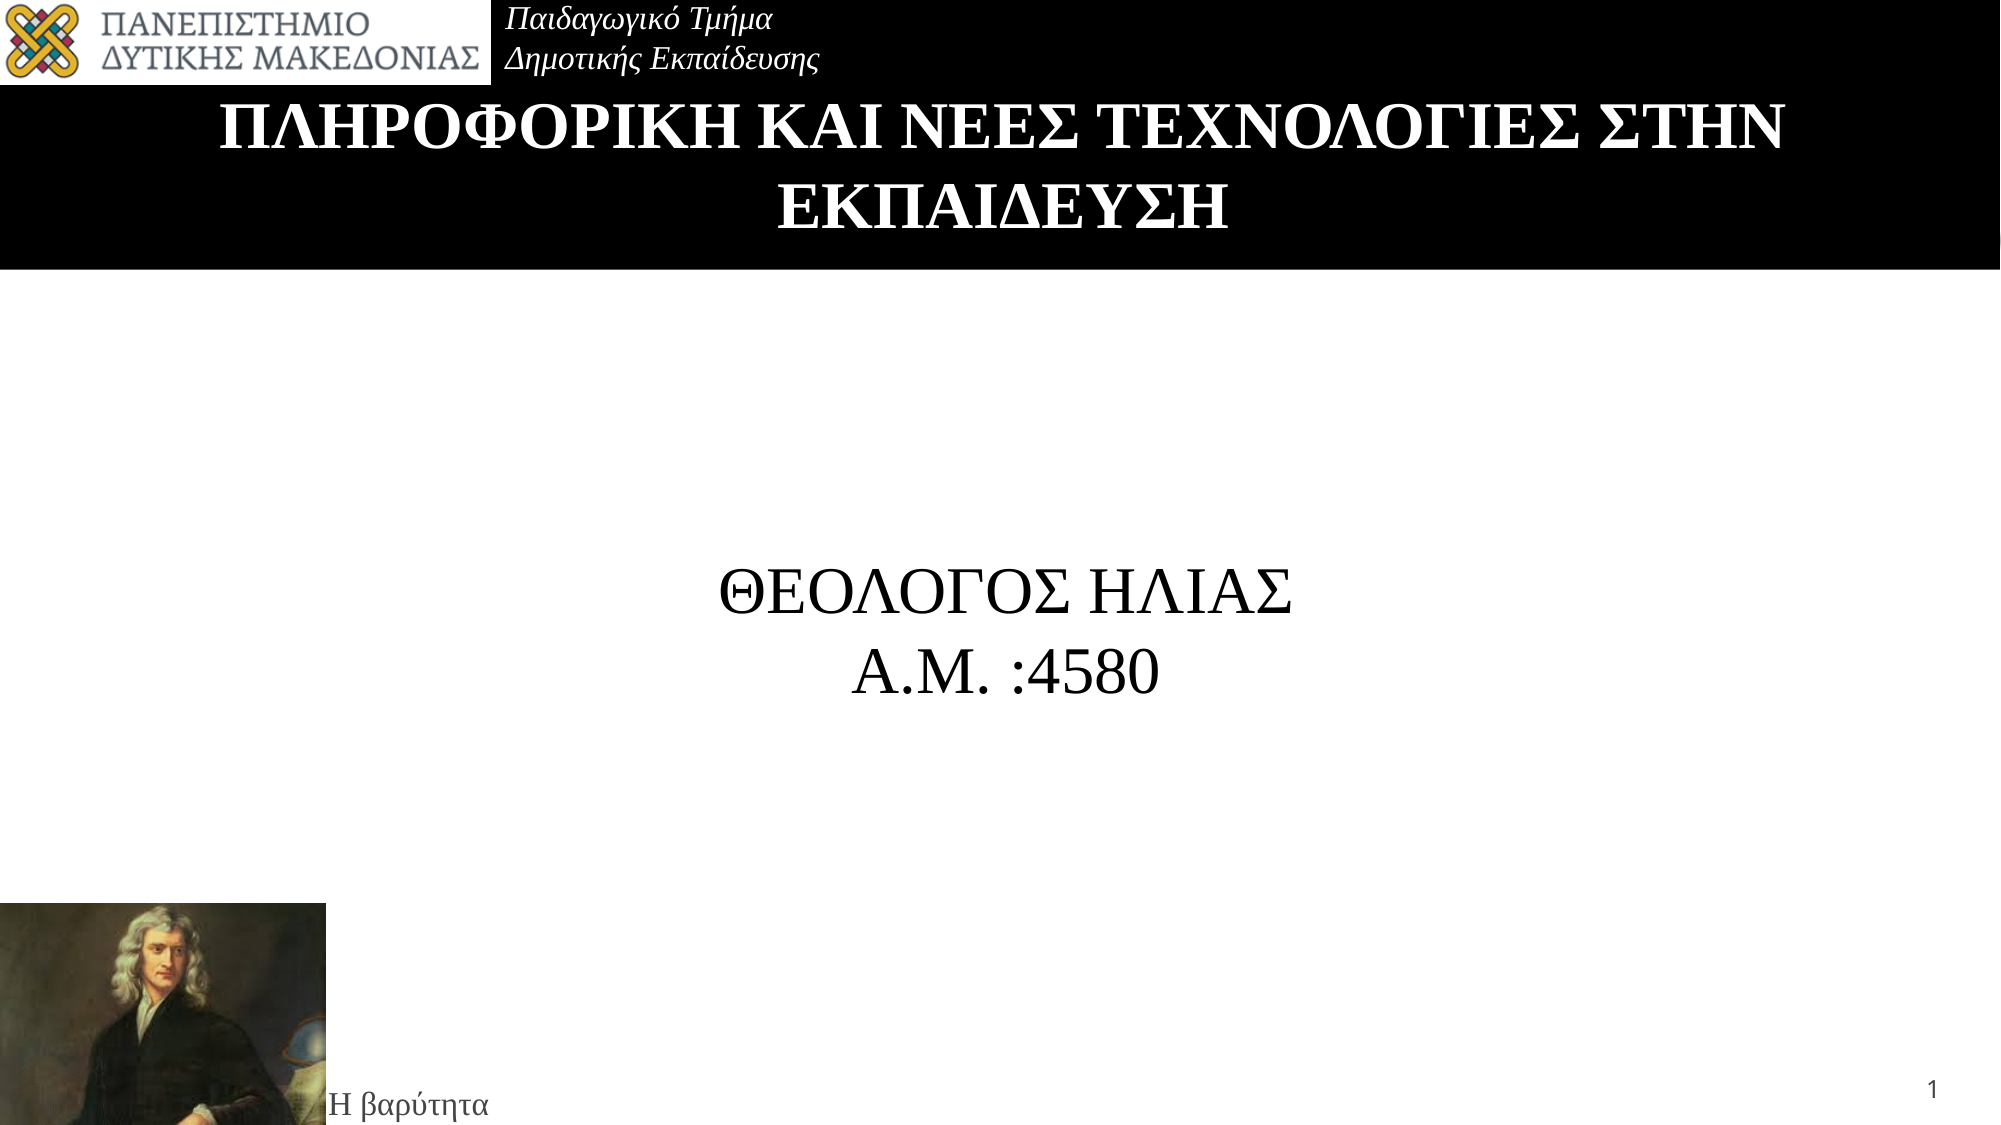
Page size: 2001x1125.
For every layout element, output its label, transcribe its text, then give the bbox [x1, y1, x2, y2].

picture [0, 0, 491, 85]
list ΘΕΟΛΟΓΟΣ ΗΛΙΑΣ Α.Μ. :4580 [99, 291, 1900, 1050]
footer Η βαρύτητα [320, 1076, 1853, 1122]
picture [0, 903, 326, 1125]
slide_number 1 [1794, 1062, 1955, 1108]
title ΠΛΗΡΟΦΟΡΙΚΗ ΚΑΙ ΝΕΕΣ ΤΕΧΝΟΛΟΓΙΕΣ ΣΤΗΝ ΕΚΠΑΙΔΕΥΣΗ [99, 58, 1900, 265]
